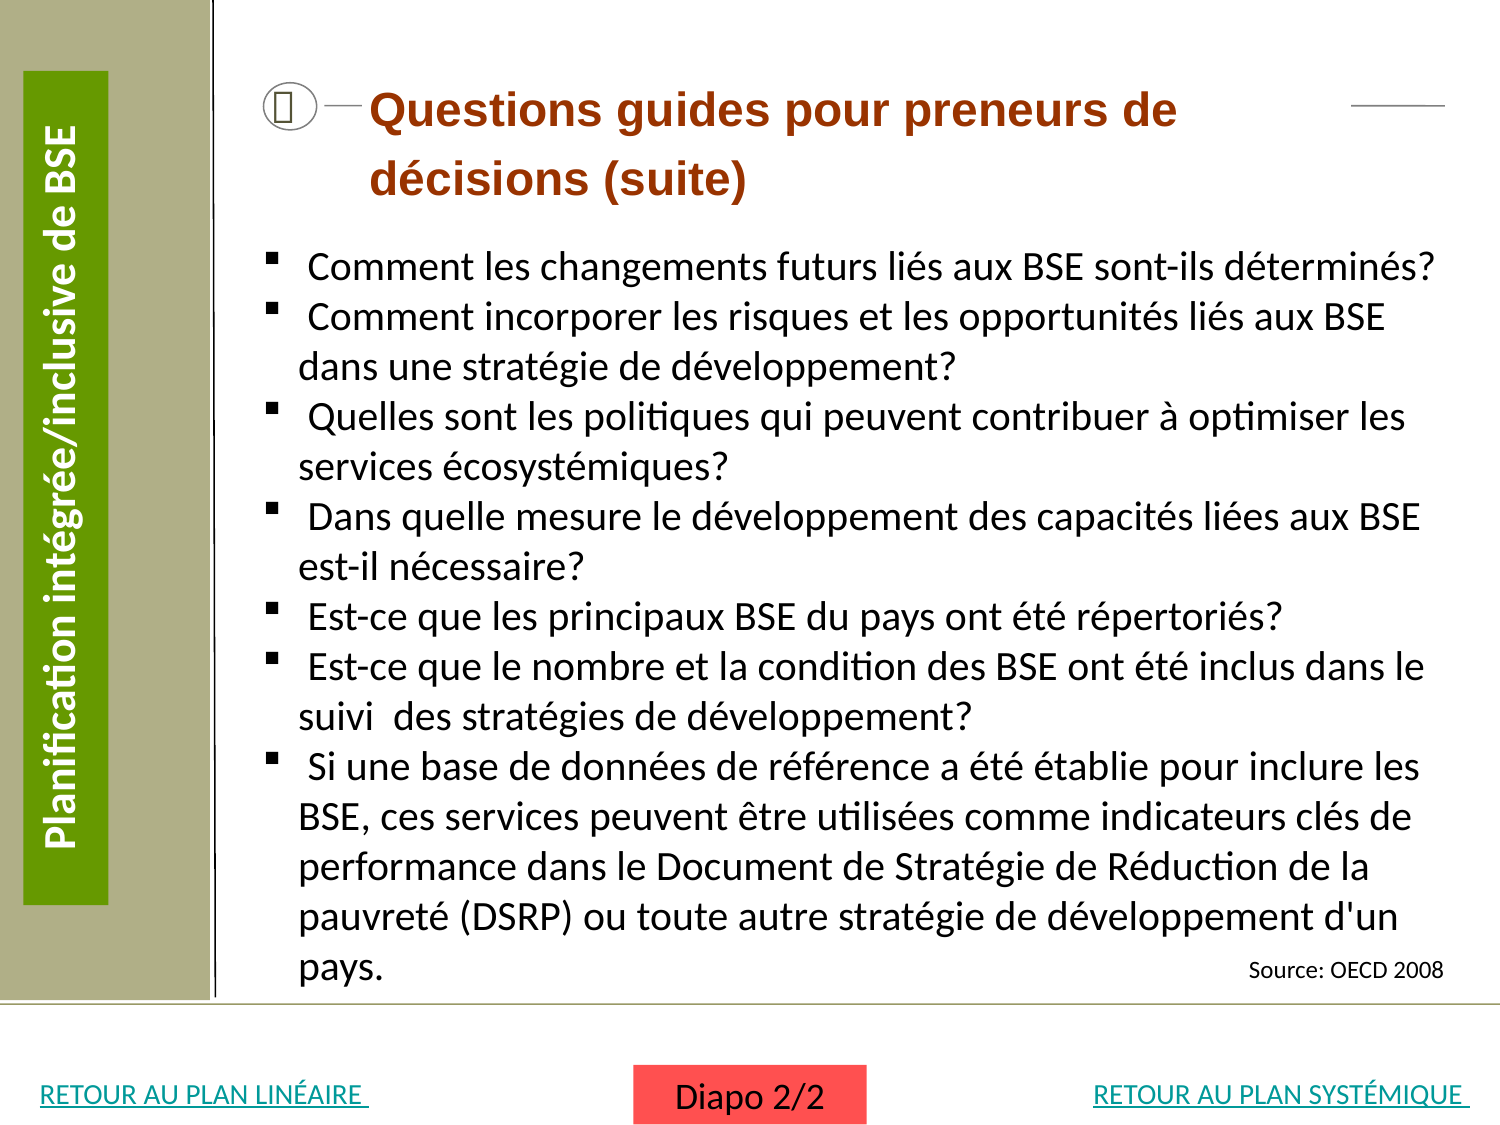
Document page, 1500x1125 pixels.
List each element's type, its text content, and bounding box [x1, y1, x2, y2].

text_box Questions guides pour preneurs de décisions (suite) [363, 60, 1351, 143]
text_box  [264, 73, 324, 145]
text_box Comment les changements futurs liés aux BSE sont-ils déterminés? Comment incorporer les risques et les opportunités liés aux BSE dans une stratégie de développement? Quelles sont les politiques qui peuvent contribuer à optimiser les services écosystémiques? Dans quelle mesure le développement des capacités liées aux BSE est-il nécessaire? Est-ce que les principaux BSE du pays ont été répertoriés? Est-ce que le nombre et la condition des BSE ont été inclus dans le suivi des stratégies de développement? Si une base de données de référence a été établie pour inclure les BSE, ces services peuvent être utilisées comme indicateurs clés de performance dans le Document de Stratégie de Réduction de la pauvreté (DSRP) ou toute autre stratégie de développement d'un pays. [247, 231, 1475, 997]
text_box RETOUR AU PLAN LINÉAIRE [27, 1063, 623, 1122]
text_box [0, 0, 210, 1001]
text_box Diapo 2/2 [633, 1064, 867, 1125]
text_box Source: OECD 2008 [1234, 945, 1468, 991]
text_box Planification intégrée/inclusive de BSE [23, 70, 109, 906]
text_box RETOUR AU PLAN SYSTÉMIQUE [819, 1063, 1482, 1122]
